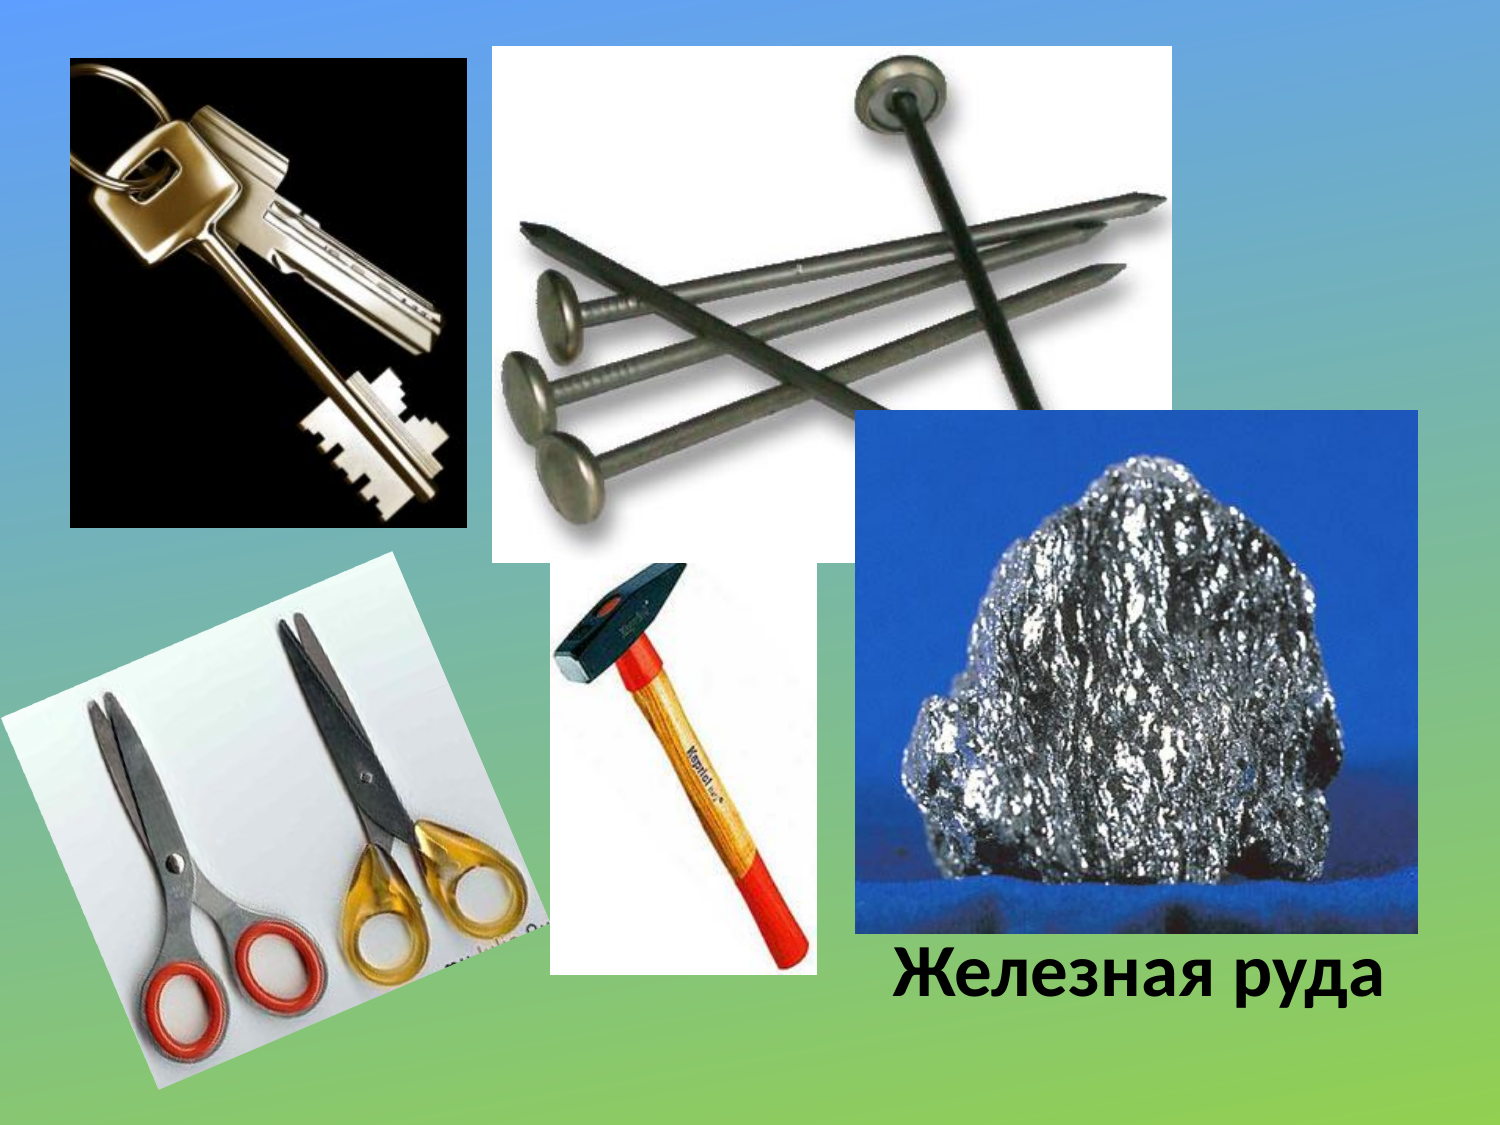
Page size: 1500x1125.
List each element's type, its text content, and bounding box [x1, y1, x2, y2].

picture [2, 46, 1419, 1089]
picture [70, 58, 468, 528]
text_box Железная руда [878, 913, 1465, 1019]
